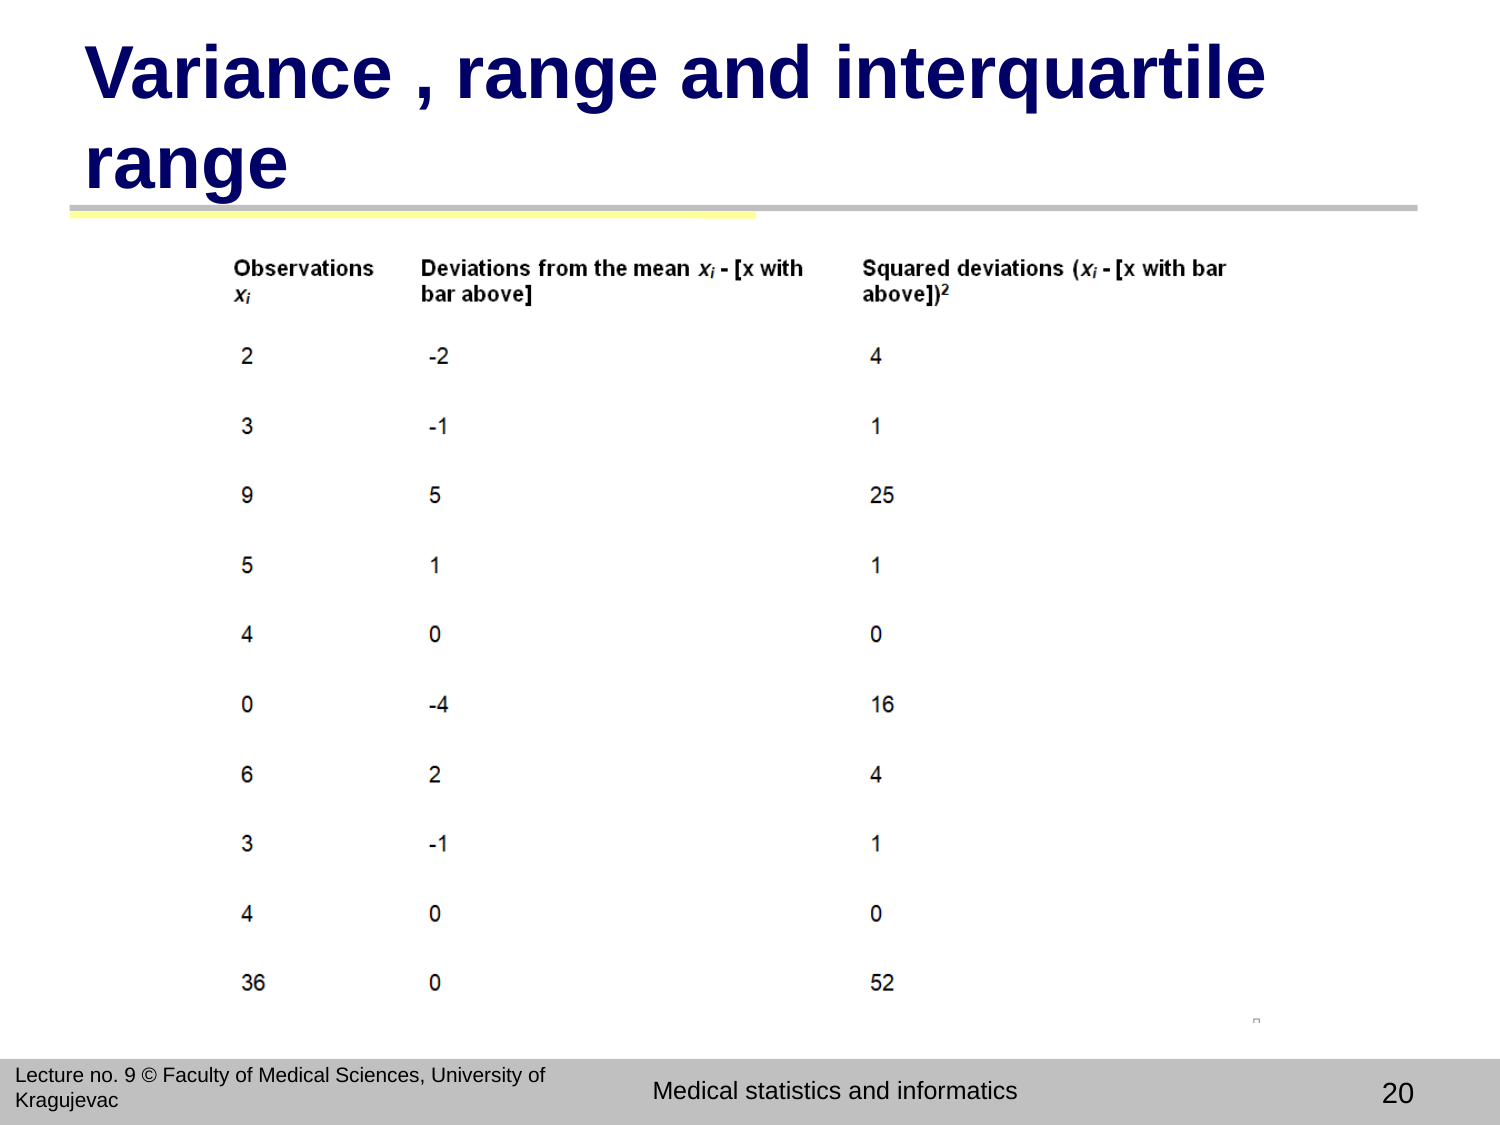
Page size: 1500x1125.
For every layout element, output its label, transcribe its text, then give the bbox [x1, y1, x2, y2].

title Variance , range and interquartile range [69, 19, 1426, 208]
slide_number 20 [1164, 1066, 1430, 1125]
slide_number Lecture no. 9 © Faculty of Medical Sciences, University of Kragujevac [0, 1053, 611, 1108]
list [219, 246, 1281, 1023]
footer Medical statistics and informatics [512, 1066, 1160, 1125]
